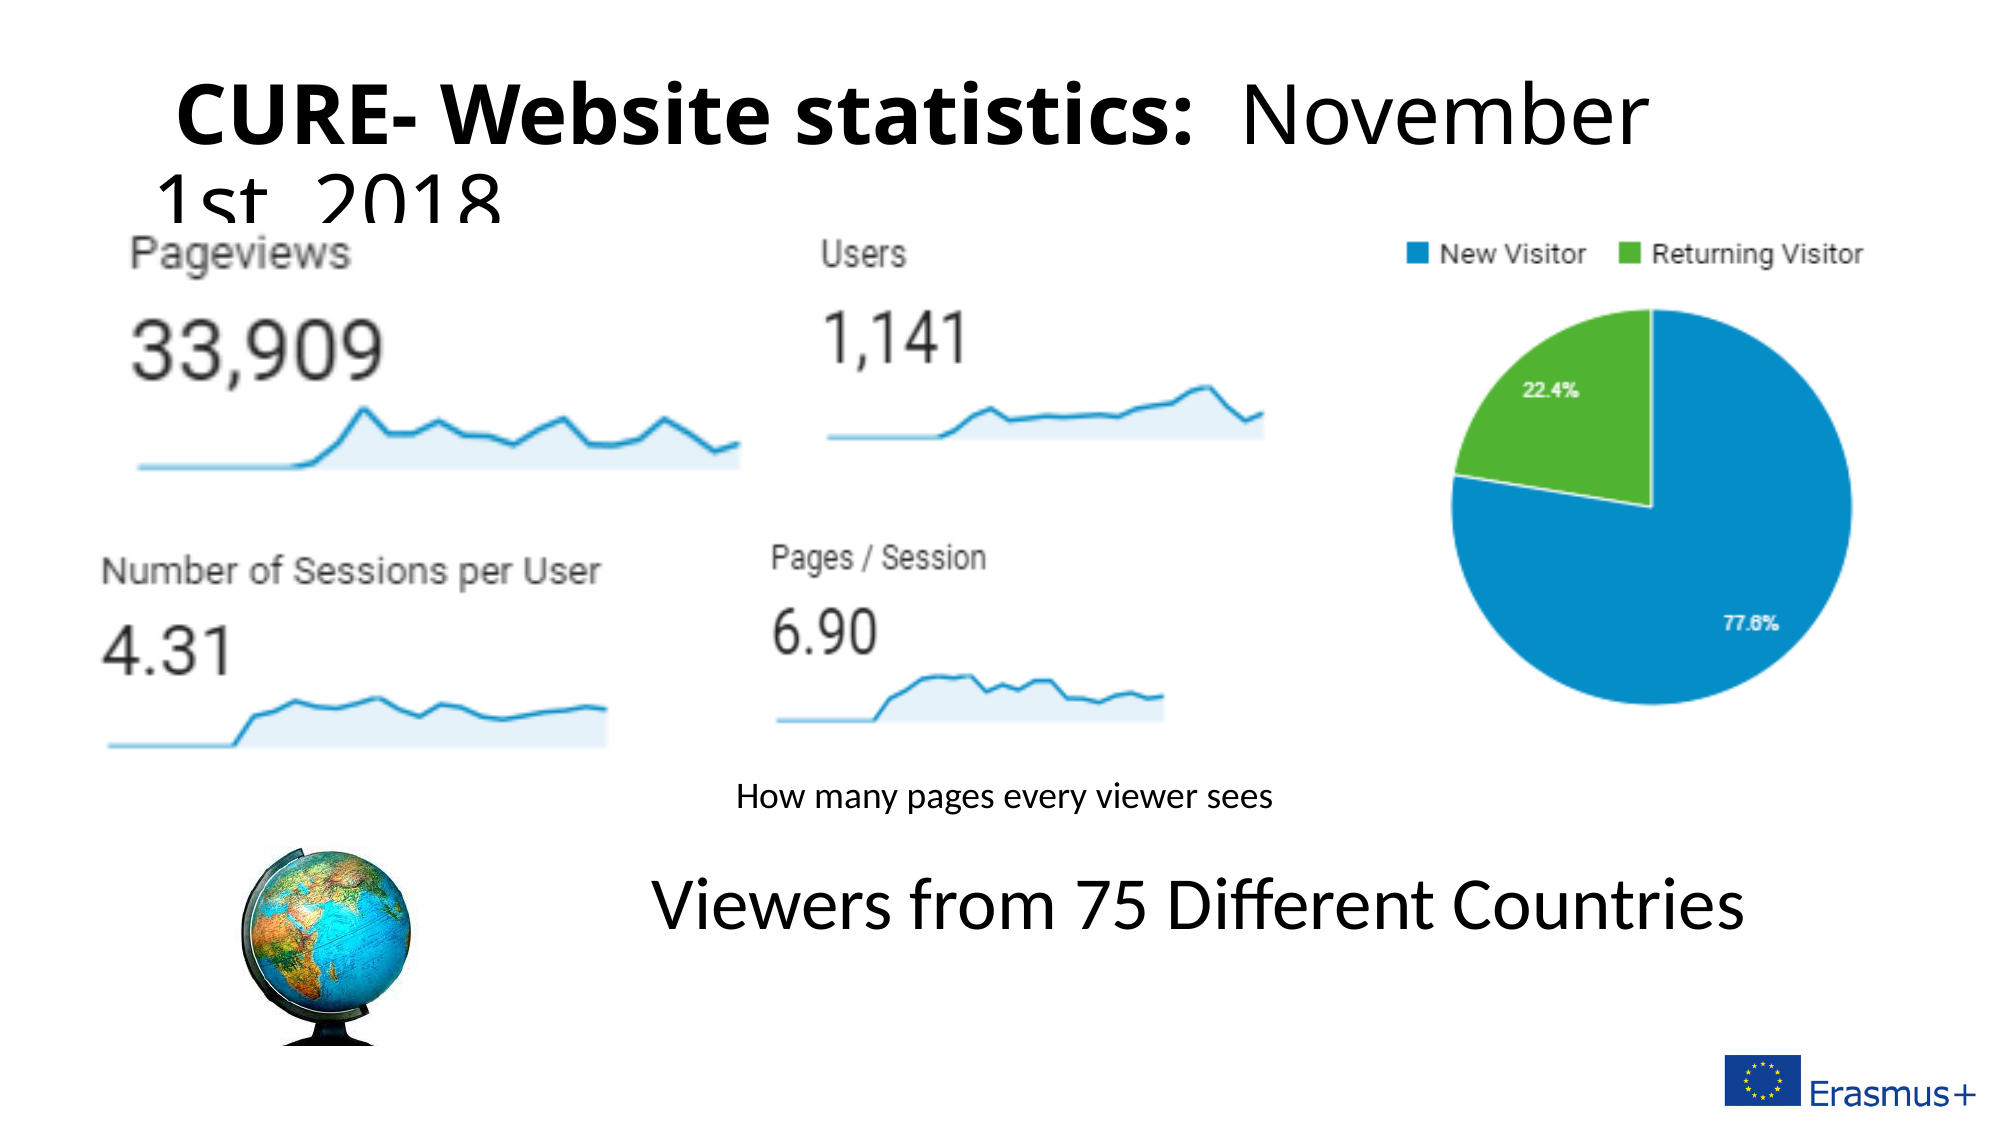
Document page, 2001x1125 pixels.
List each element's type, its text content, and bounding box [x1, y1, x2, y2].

picture [800, 228, 1278, 466]
picture [108, 223, 761, 493]
text_box Viewers from 75 Different Countries [637, 846, 1890, 952]
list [78, 529, 624, 764]
picture [1710, 1042, 2000, 1125]
picture [218, 846, 449, 1046]
picture [760, 529, 1175, 740]
title CURE- Website statistics: November 1st ,2018 [137, 53, 1863, 272]
text_box How many pages every viewer sees [711, 763, 1289, 824]
picture [1378, 223, 1903, 726]
